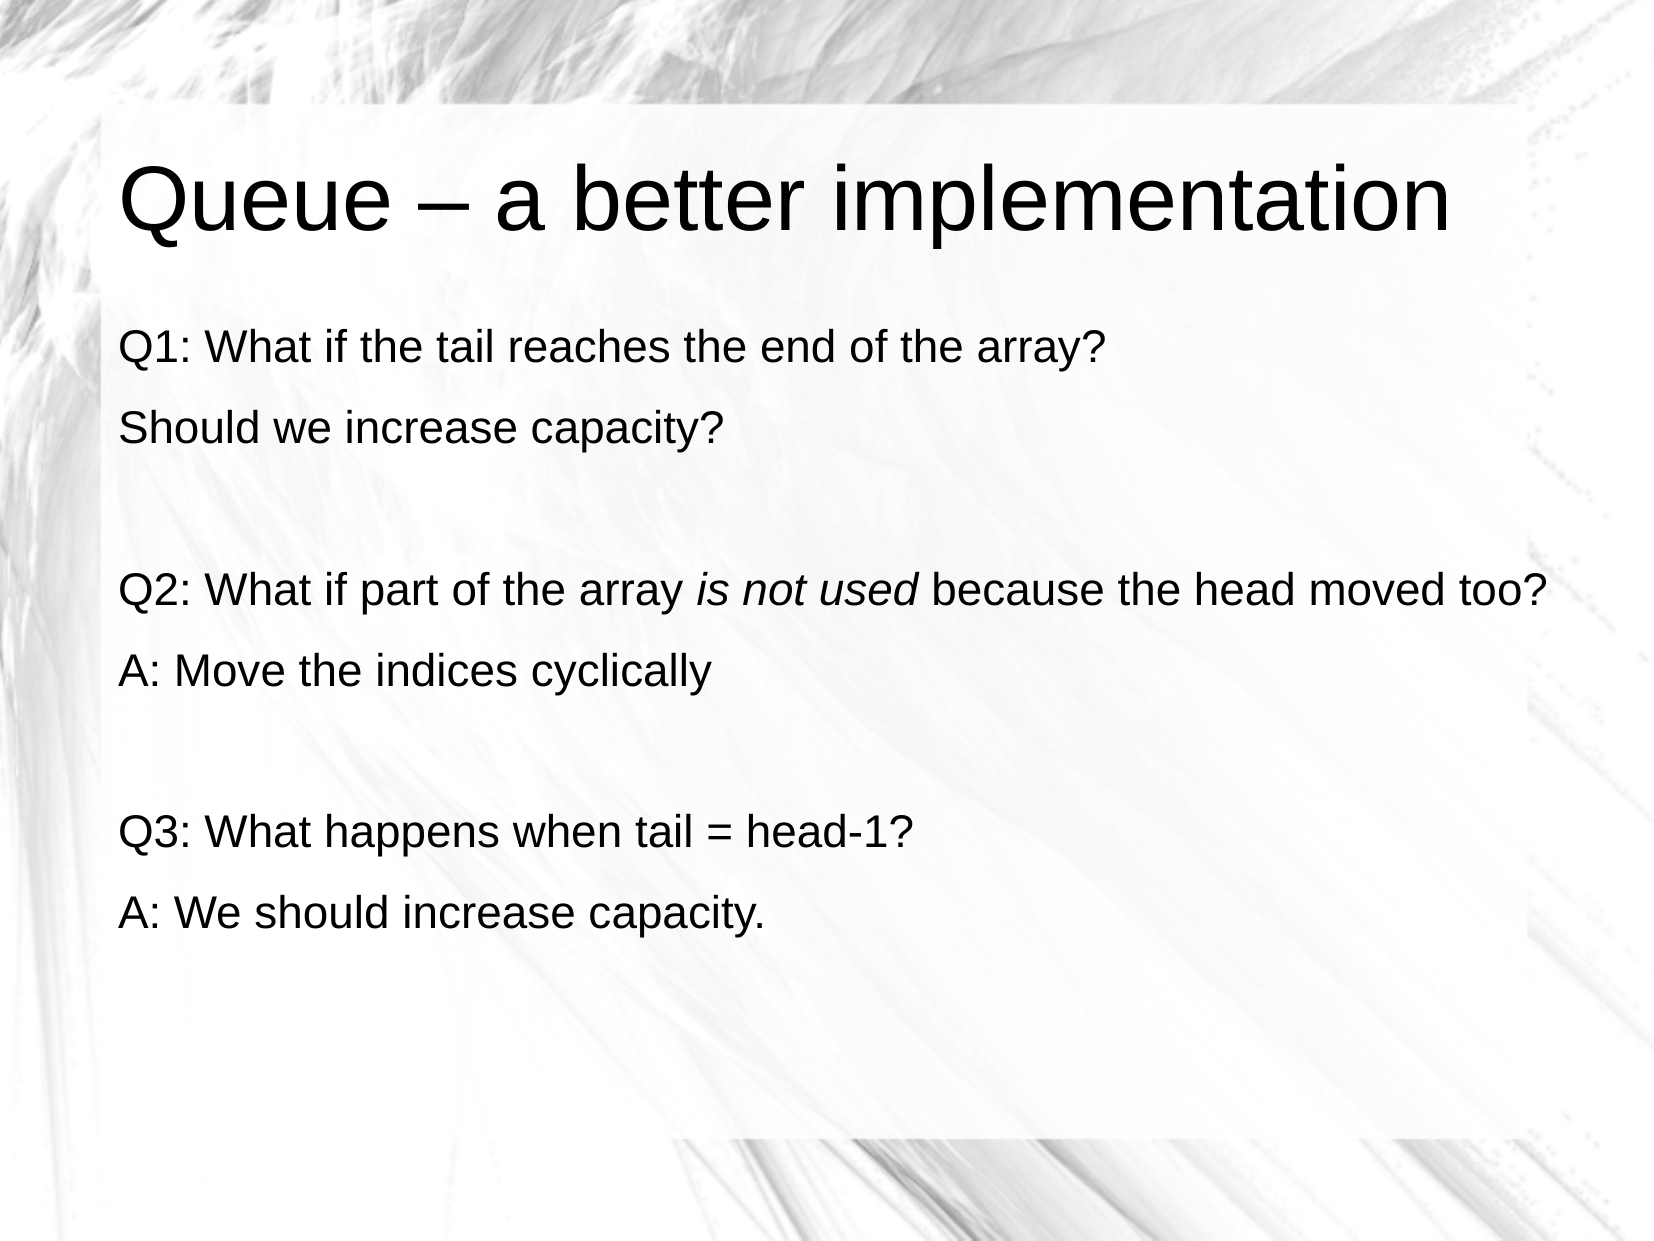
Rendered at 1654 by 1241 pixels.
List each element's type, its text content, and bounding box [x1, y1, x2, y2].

list Q1: What if the tail reaches the end of the array? Should we increase capacity? Q2: What if part of the array is not used because the head moved too? A: Move the indices cyclically Q3: What happens when tail = head-1? A: We should increase capacity. [118, 319, 1571, 1109]
picture [0, 0, 1654, 1241]
title Queue – a better implementation [118, 112, 1506, 281]
